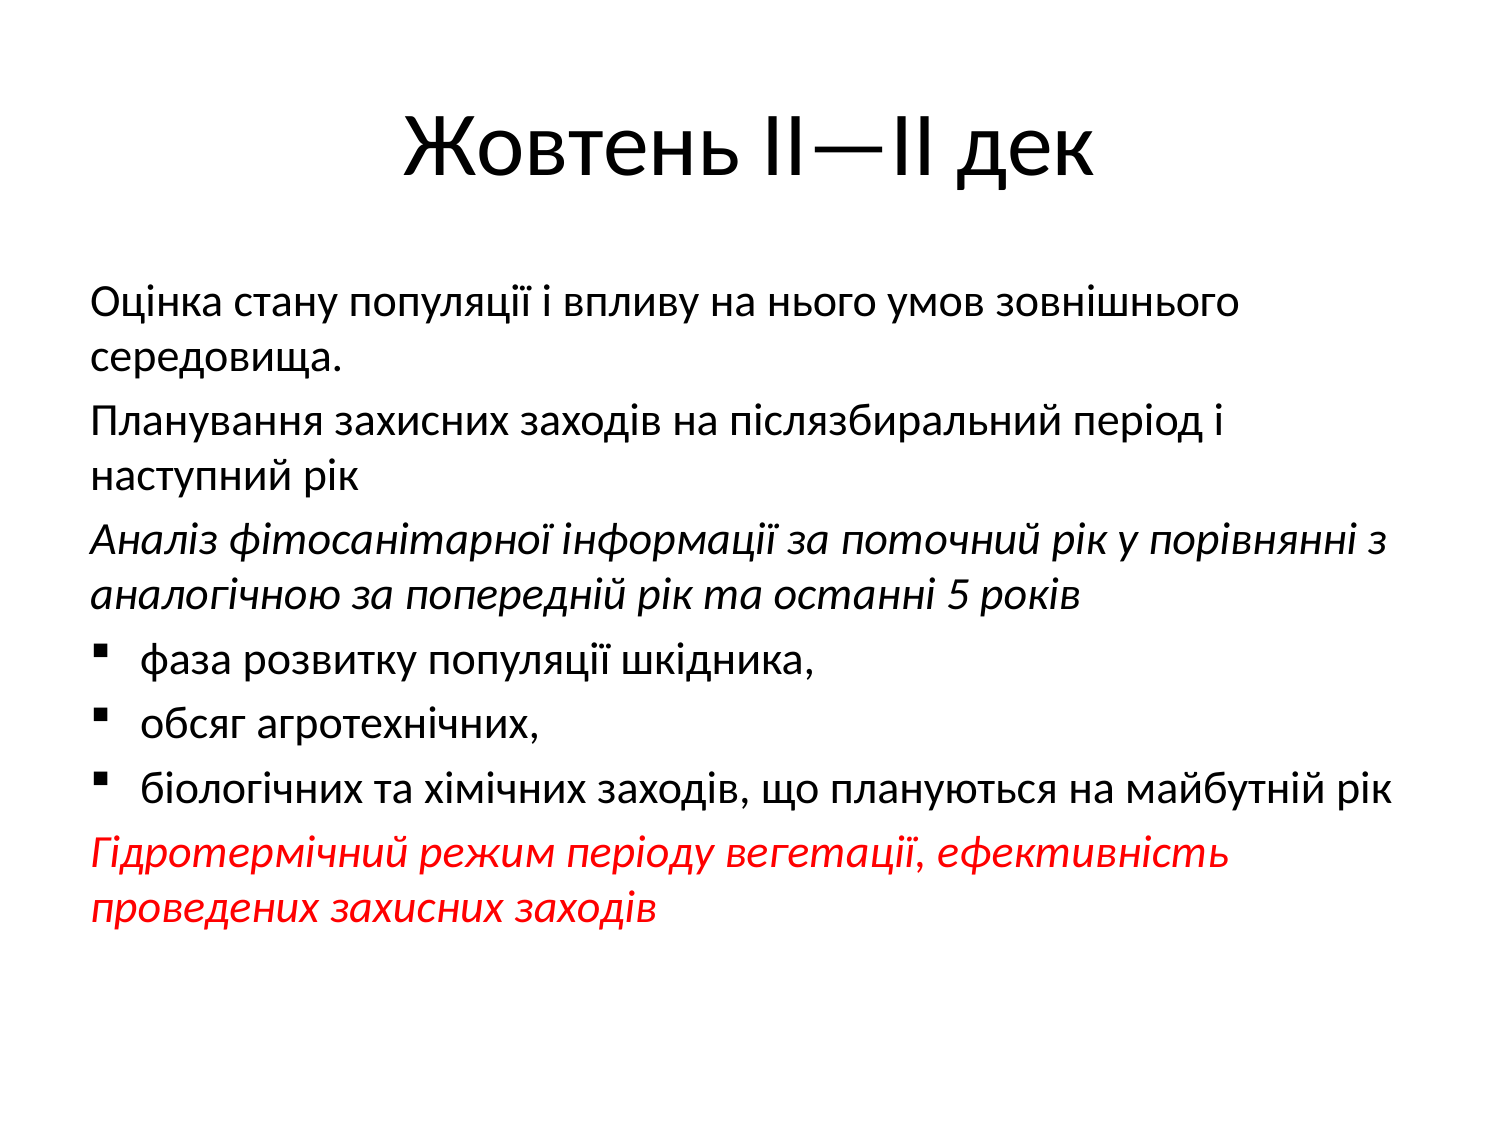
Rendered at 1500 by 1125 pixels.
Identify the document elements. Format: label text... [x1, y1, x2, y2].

title Жовтень ІІ—ІІ дек [75, 45, 1425, 233]
list Оцінка стану популяції і впливу на нього умов зовнішнього середовища. Планування захисних заходів на післязбиральний період і наступний рік Аналіз фітосанітарної інформації за поточний рік у порівнянні з аналогічною за попередній рік та останні 5 років фаза розвитку популяції шкідника, обсяг агротехнічних, біологічних та хімічних заходів, що плануються на майбутній рік Гідротермічний режим періоду вегетації, ефективність проведених захисних заходів [75, 262, 1425, 1005]
